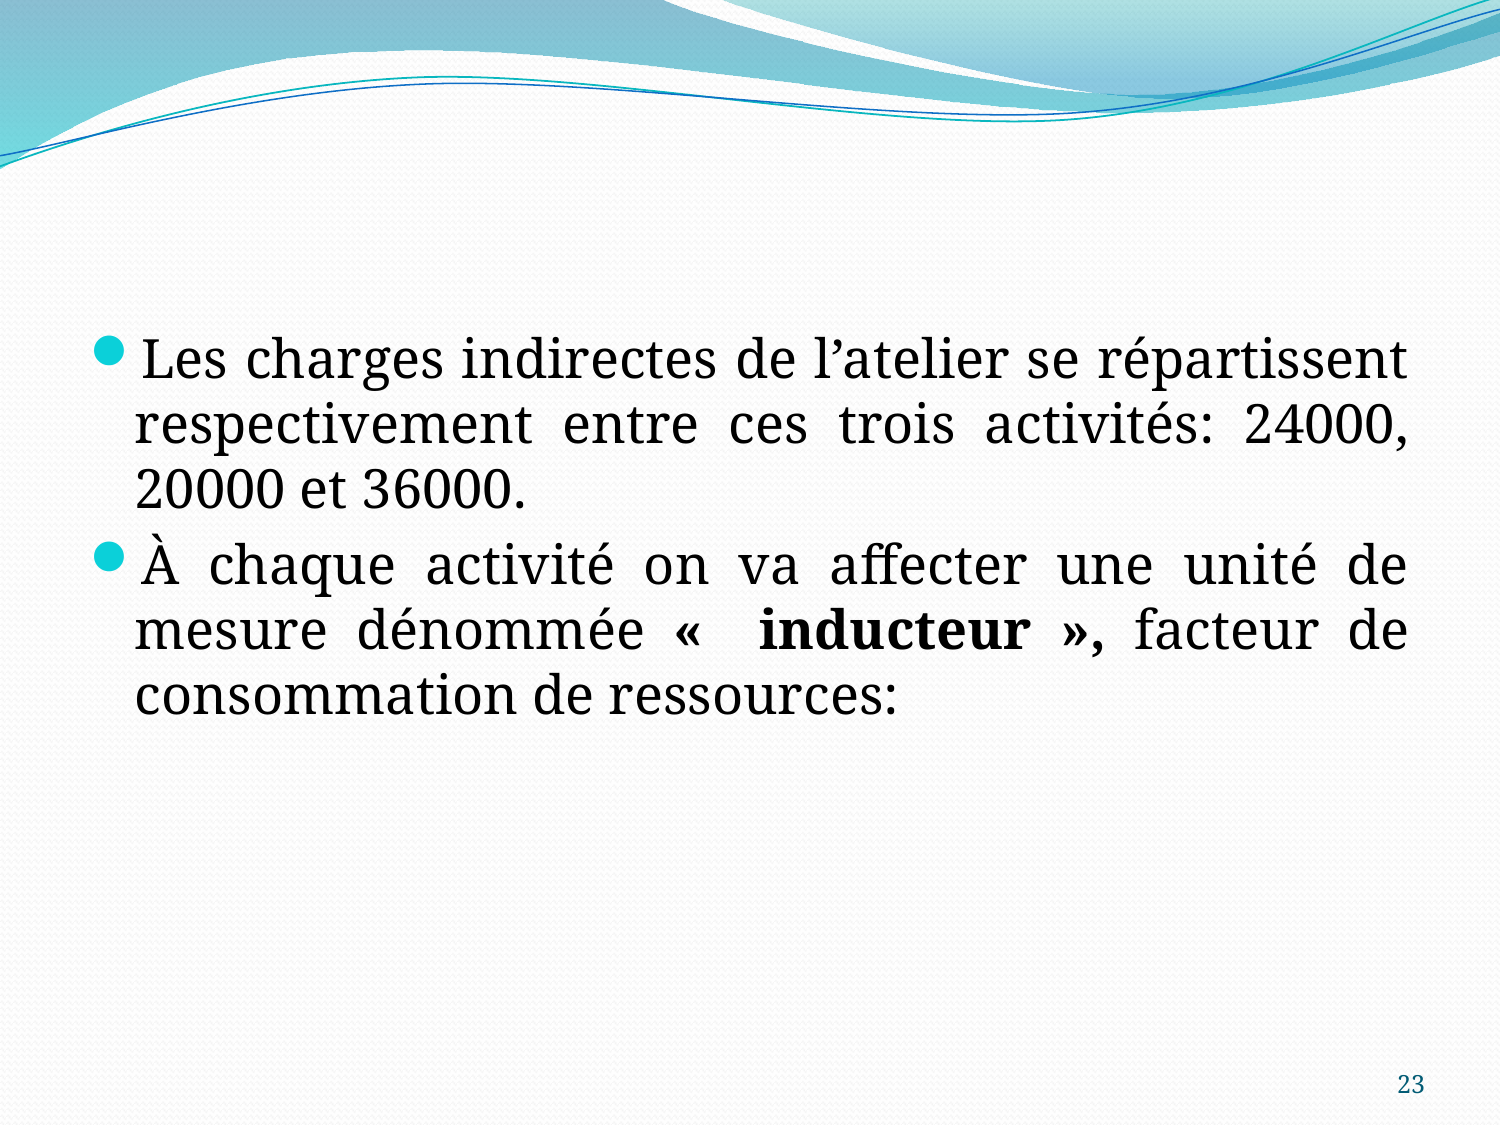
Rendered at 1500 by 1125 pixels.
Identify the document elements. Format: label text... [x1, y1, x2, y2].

slide_number 23 [1299, 1042, 1425, 1103]
list Les charges indirectes de l’atelier se répartissent respectivement entre ces trois activités: 24000, 20000 et 36000. À chaque activité on va affecter une unité de mesure dénommée « inducteur », facteur de consommation de ressources: [75, 317, 1425, 1038]
